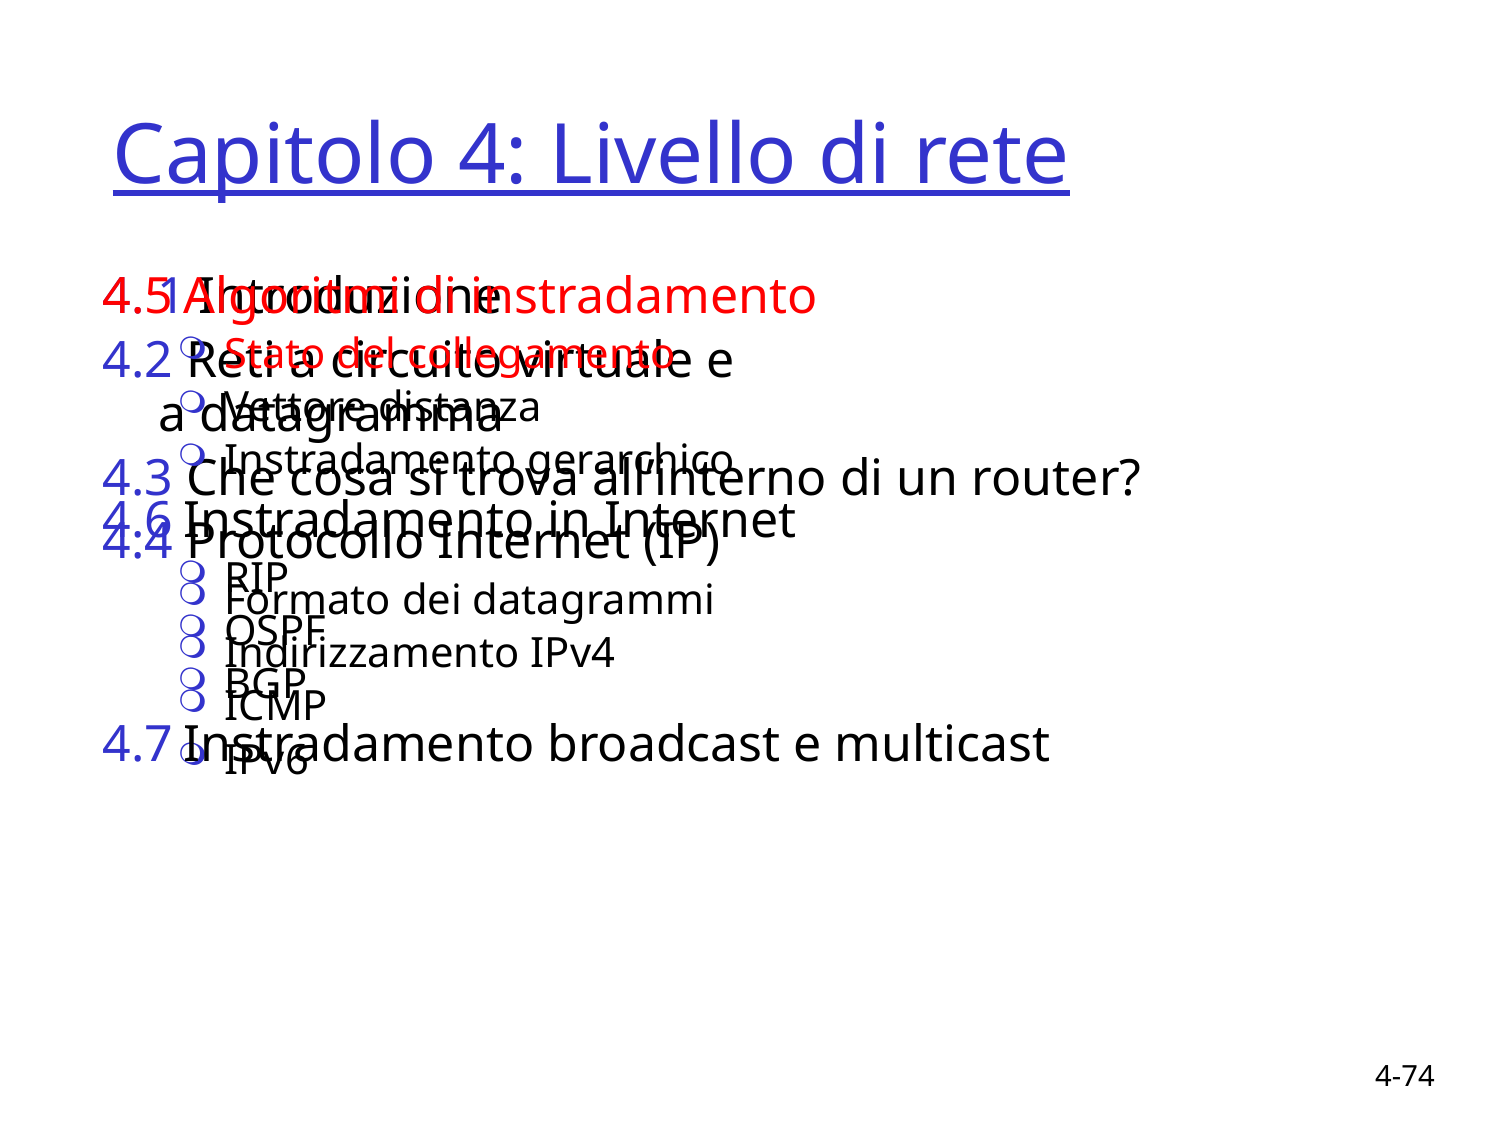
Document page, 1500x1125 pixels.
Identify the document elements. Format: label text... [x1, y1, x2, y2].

text_box Capitolo 4: Livello di rete [97, 56, 1373, 244]
slide_number 4-74 [1338, 1049, 1451, 1125]
list 4.5 Algoritmi di instradamento Stato del collegamento Vettore distanza Instradamento gerarchico 4.6 Instradamento in Internet RIP OSPF BGP 4.7 Instradamento broadcast e multicast [87, 262, 1363, 1026]
